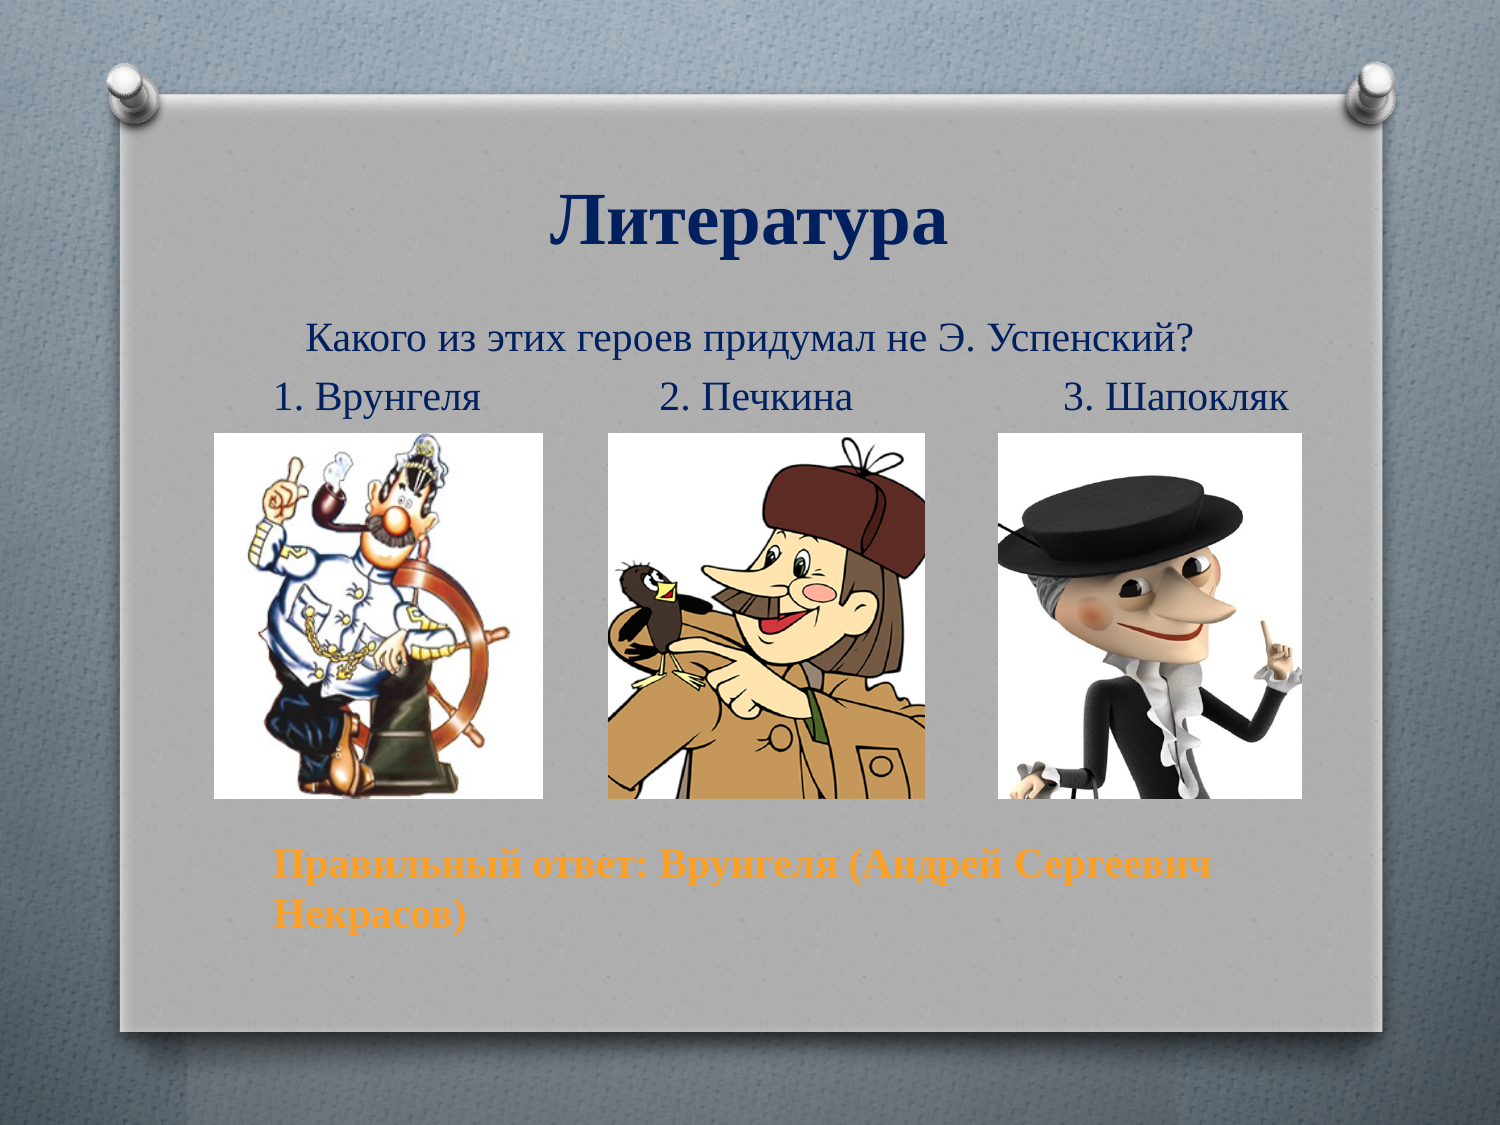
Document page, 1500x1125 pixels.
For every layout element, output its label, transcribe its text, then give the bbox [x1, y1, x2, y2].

picture [608, 433, 925, 799]
list Какого из этих героев придумал не Э. Успенский? 1. Врунгеля 2. Печкина 3. Шапокляк Правильный ответ: Врунгеля (Андрей Сергеевич Некрасов) [183, 302, 1317, 965]
title Литература [237, 160, 1263, 268]
picture [1317, 35, 1439, 156]
picture [213, 433, 543, 799]
picture [75, 29, 198, 153]
picture [997, 433, 1302, 799]
